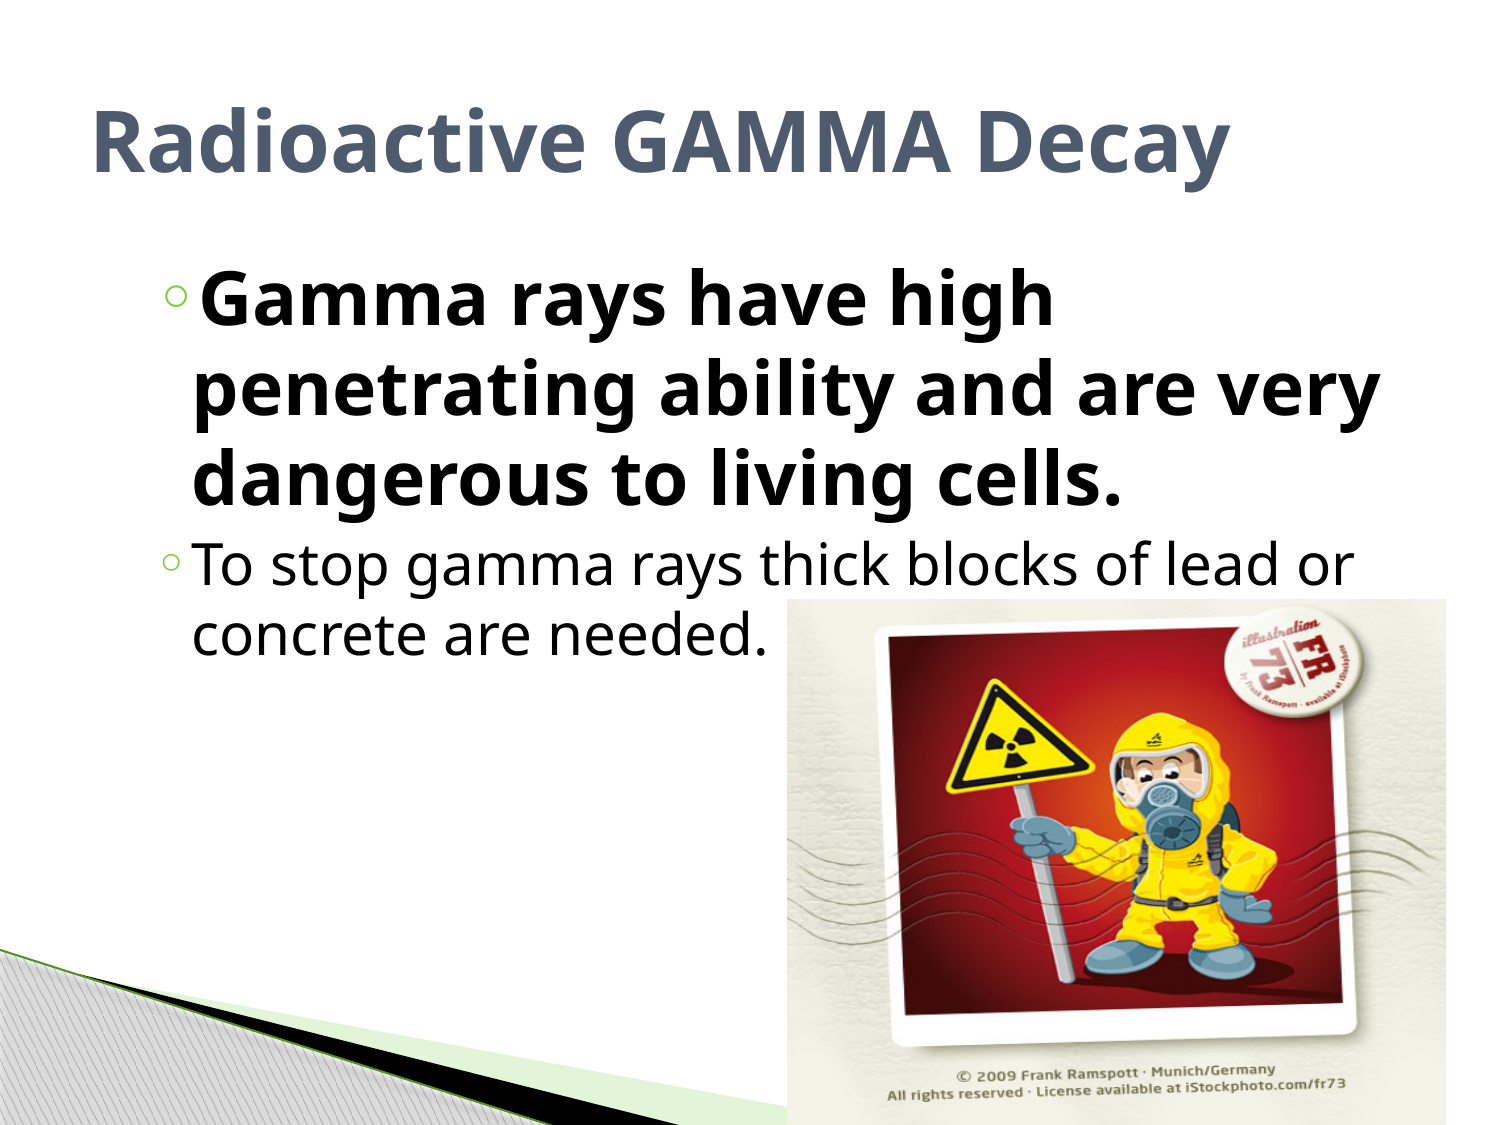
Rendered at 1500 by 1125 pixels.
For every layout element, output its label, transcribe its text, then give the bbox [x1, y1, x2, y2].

list Gamma rays have high penetrating ability and are very dangerous to living cells. To stop gamma rays thick blocks of lead or concrete are needed. [75, 243, 1425, 986]
picture [787, 599, 1446, 1125]
title Radioactive GAMMA Decay [75, 45, 1425, 233]
